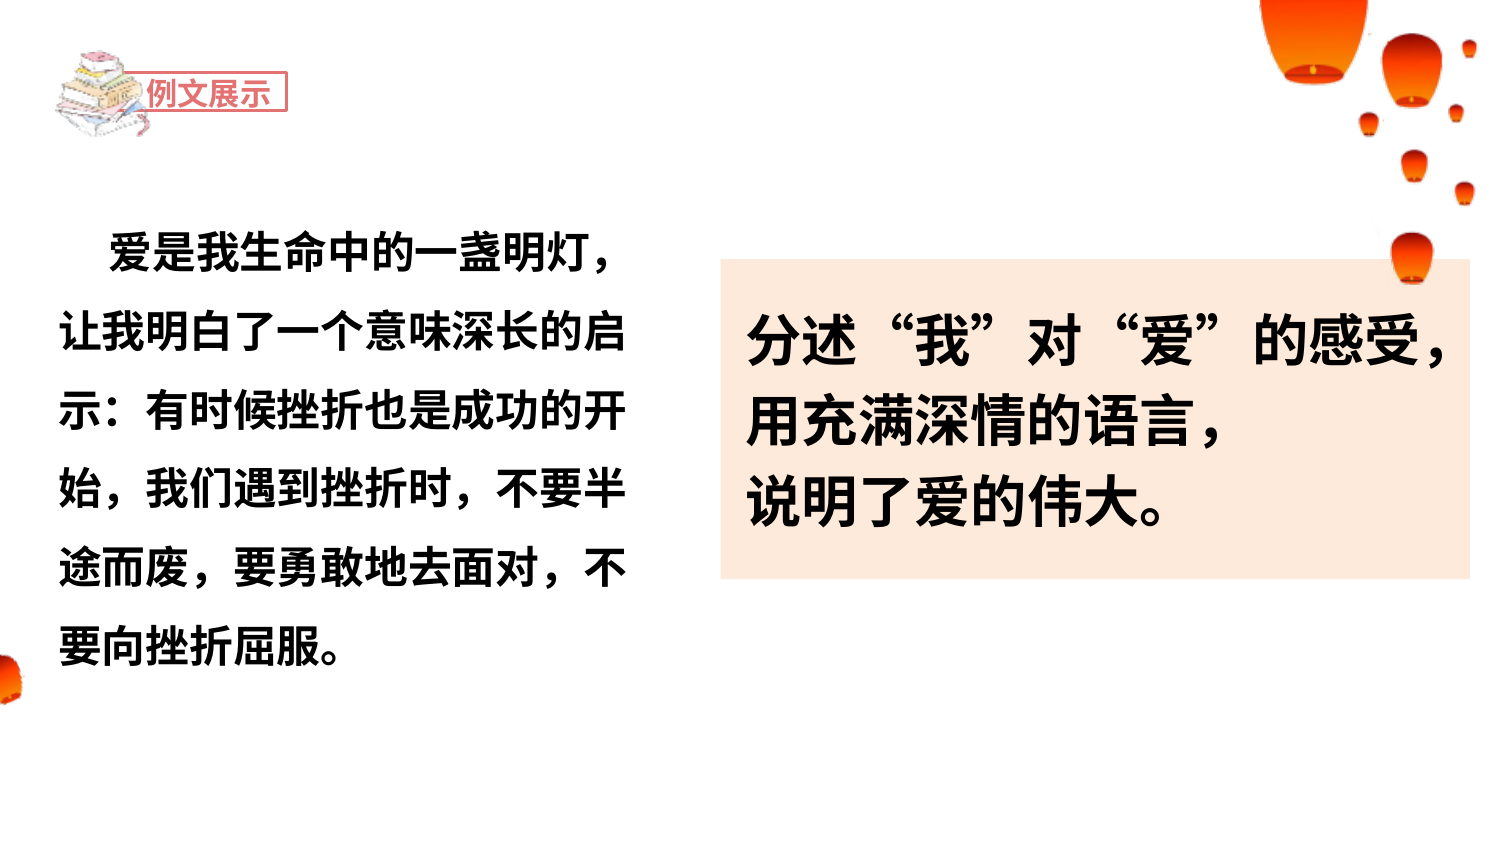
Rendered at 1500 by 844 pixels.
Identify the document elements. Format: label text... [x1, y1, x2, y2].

text_box 例文展示 [156, 68, 291, 117]
picture [0, 645, 34, 711]
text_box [720, 258, 1489, 580]
picture [1238, 0, 1500, 299]
text_box 爱是我生命中的一盏明灯， 让我明白了一个意味深长的启示：有时候挫折也是成功的开始，我们遇到挫折时，不要半途而废，要勇敢地去面对，不要向挫折屈服。 [46, 193, 648, 677]
picture [54, 43, 151, 140]
